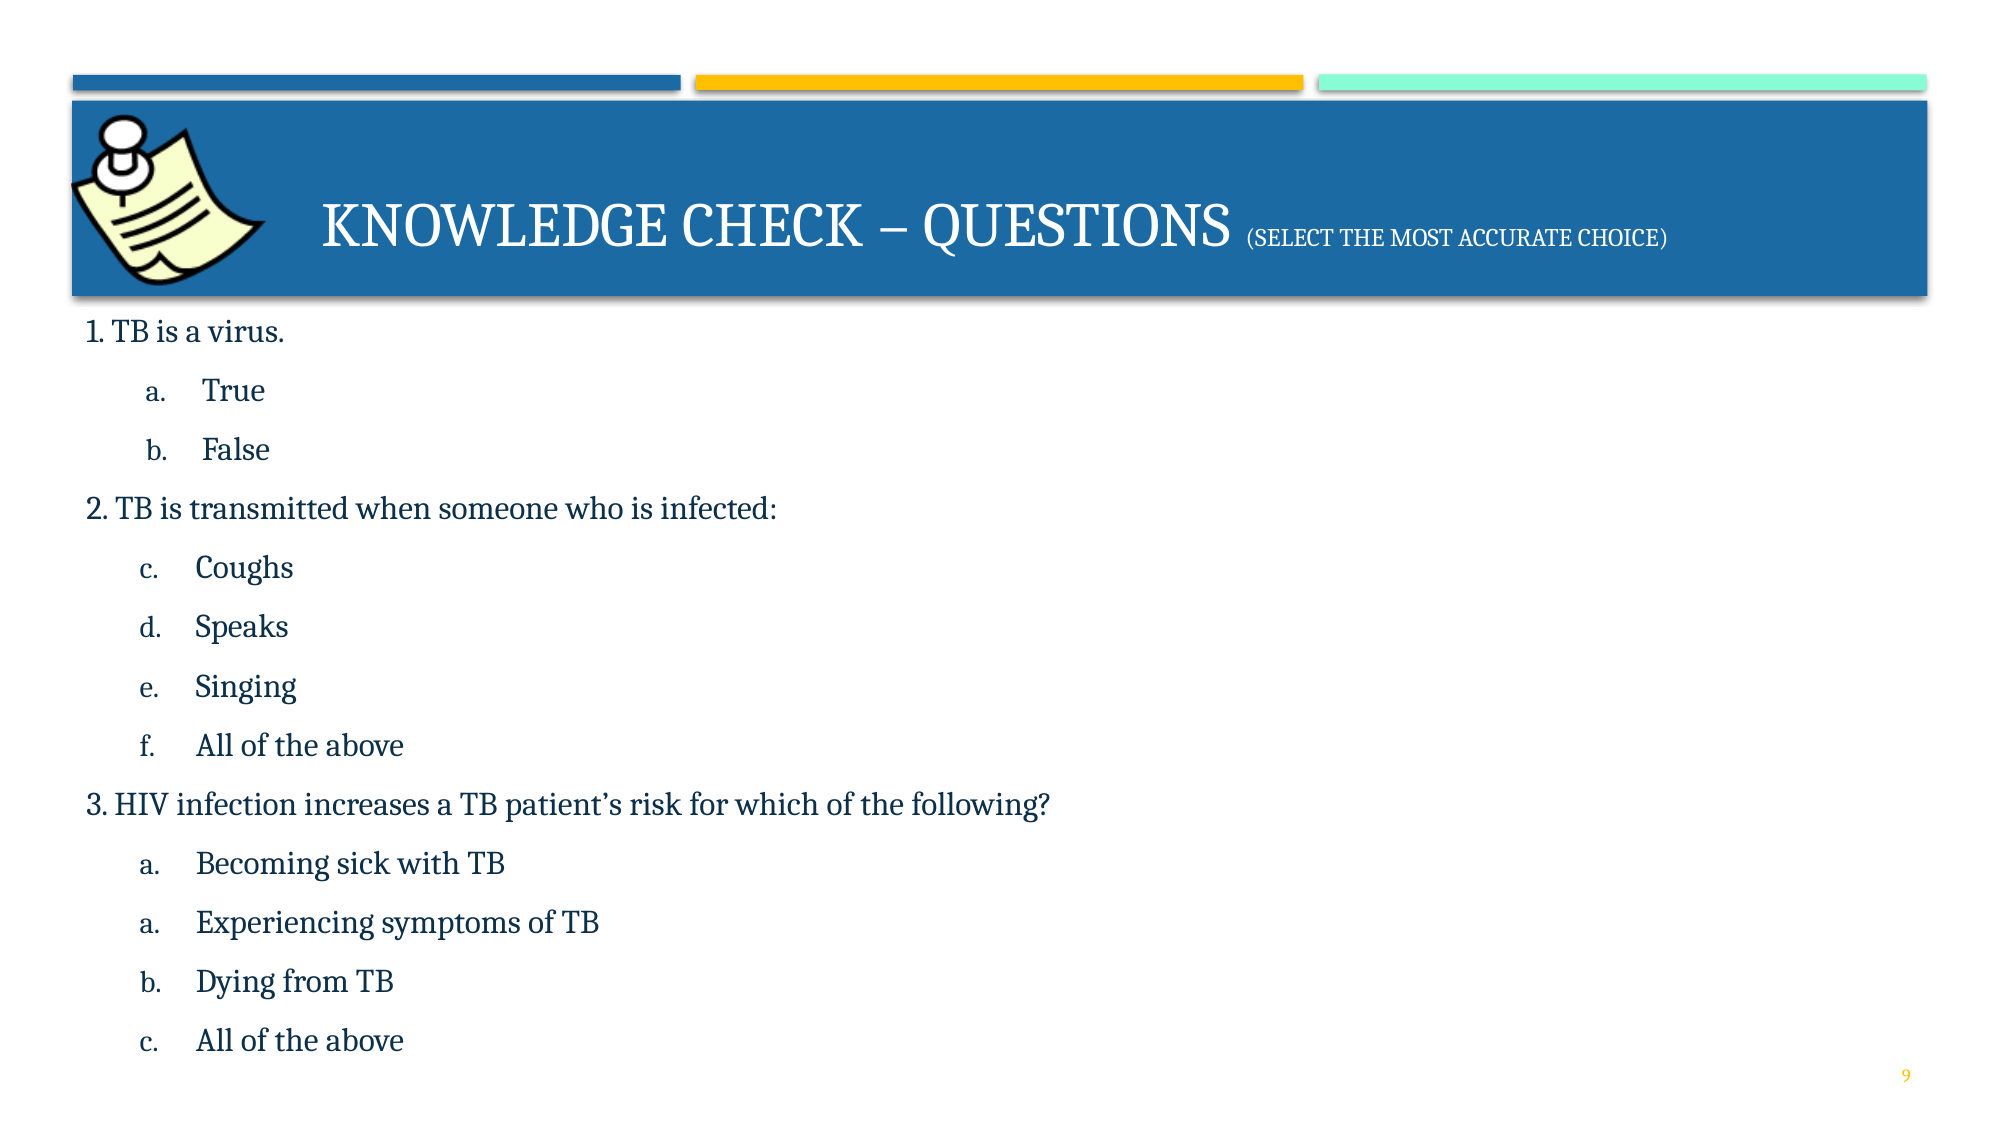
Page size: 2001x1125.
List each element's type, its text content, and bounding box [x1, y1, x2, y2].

title Knowledge Check – Questions (Select the most accurate choice) [168, 175, 2000, 343]
picture [70, 114, 268, 289]
slide_number 9 [1753, 1045, 1926, 1106]
list 1. TB is a virus. True False 2. TB is transmitted when someone who is infected: Coughs Speaks Singing All of the above 3. HIV infection increases a TB patient’s risk for which of the following? Becoming sick with TB Experiencing symptoms of TB Dying from TB All of the above [71, 304, 1881, 1122]
